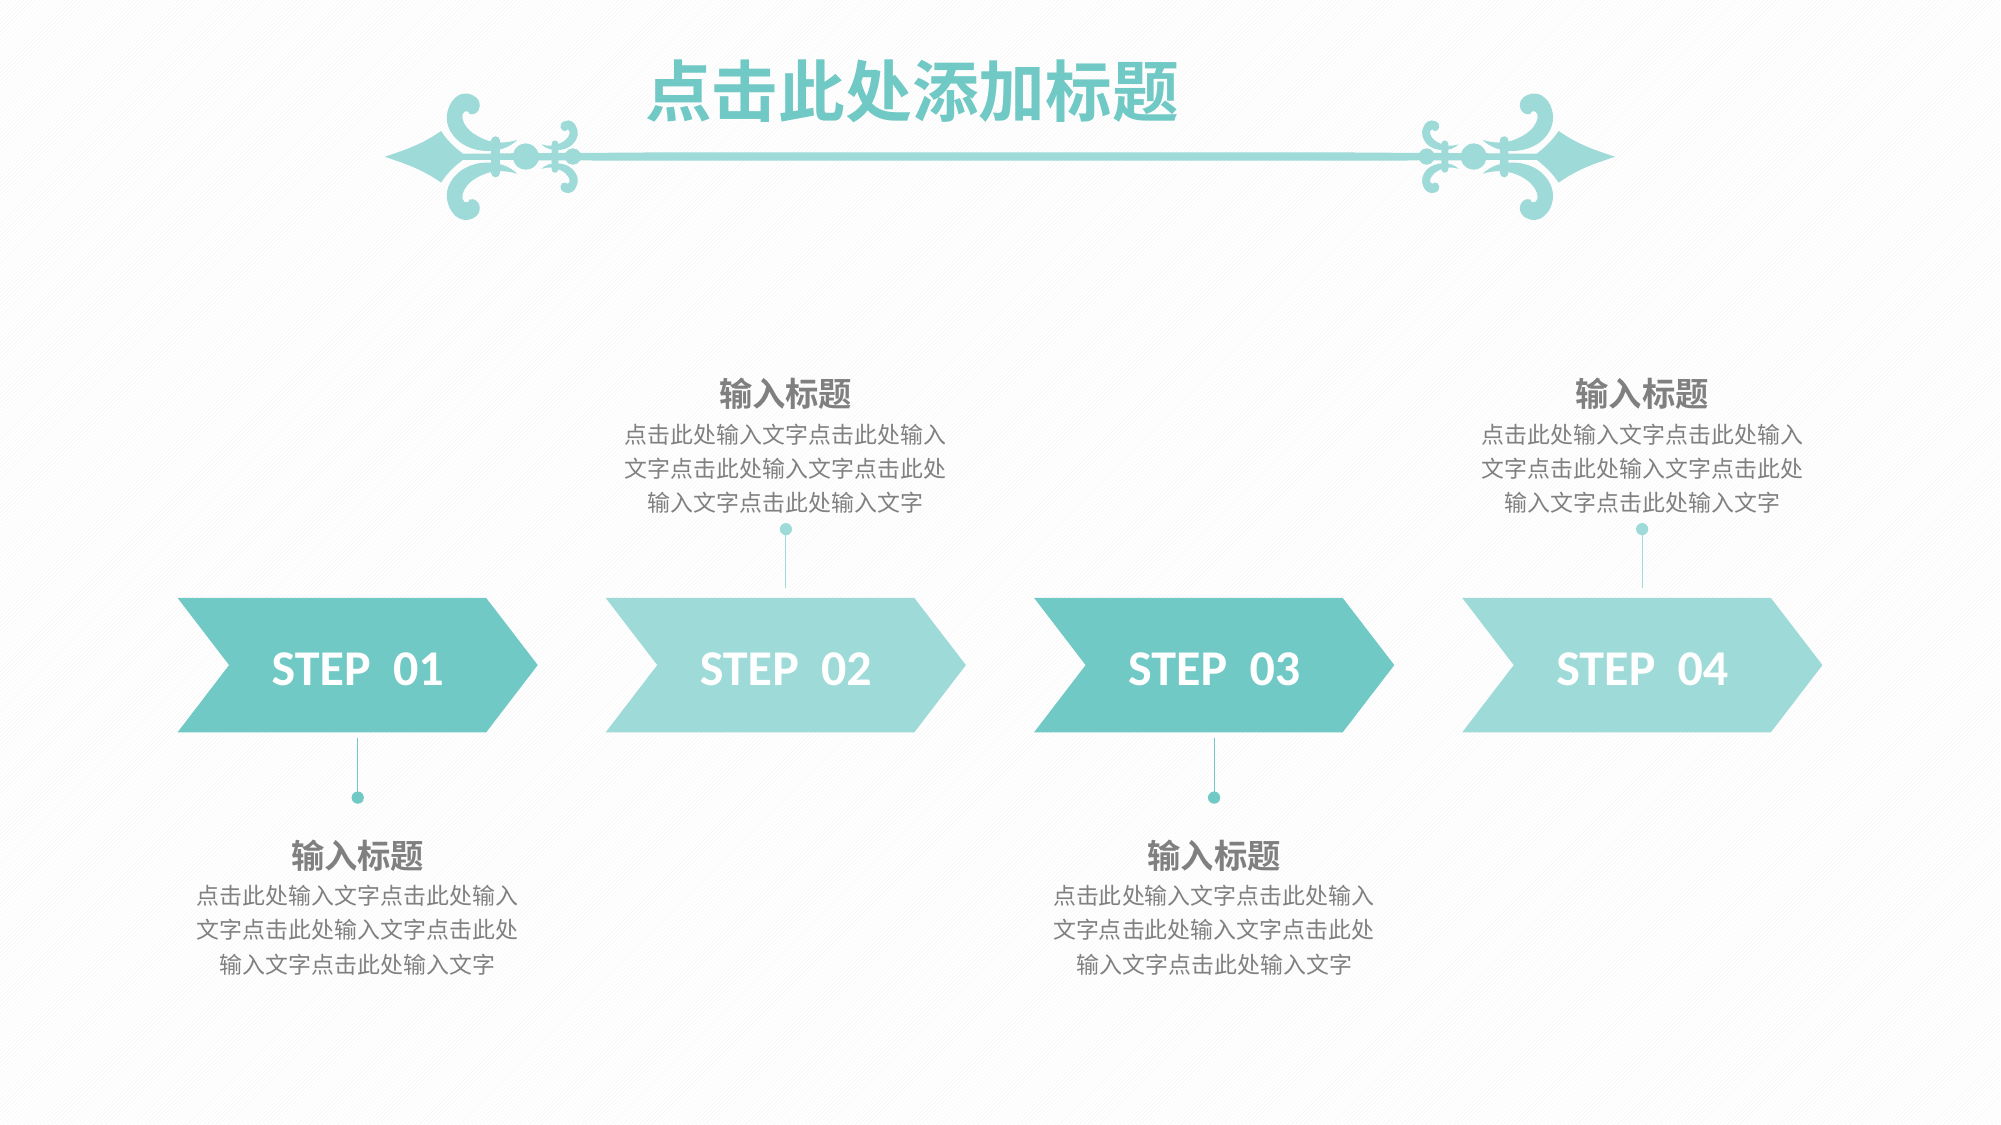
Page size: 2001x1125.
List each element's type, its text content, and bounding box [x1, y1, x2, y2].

text_box STEP 01 [175, 596, 540, 734]
text_box STEP 04 [1460, 596, 1824, 734]
text_box 点击此处添加标题 [630, 42, 1370, 90]
text_box STEP 03 [1032, 596, 1396, 734]
text_box 输入标题 点击此处输入文字点击此处输入文字点击此处输入文字点击此处输入文字点击此处输入文字 [177, 817, 538, 986]
text_box 输入标题 点击此处输入文字点击此处输入文字点击此处输入文字点击此处输入文字点击此处输入文字 [605, 356, 966, 524]
text_box 输入标题 点击此处输入文字点击此处输入文字点击此处输入文字点击此处输入文字点击此处输入文字 [1034, 817, 1395, 986]
text_box STEP 02 [603, 596, 968, 734]
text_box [384, 90, 1616, 224]
text_box 输入标题 点击此处输入文字点击此处输入文字点击此处输入文字点击此处输入文字点击此处输入文字 [1462, 356, 1823, 524]
